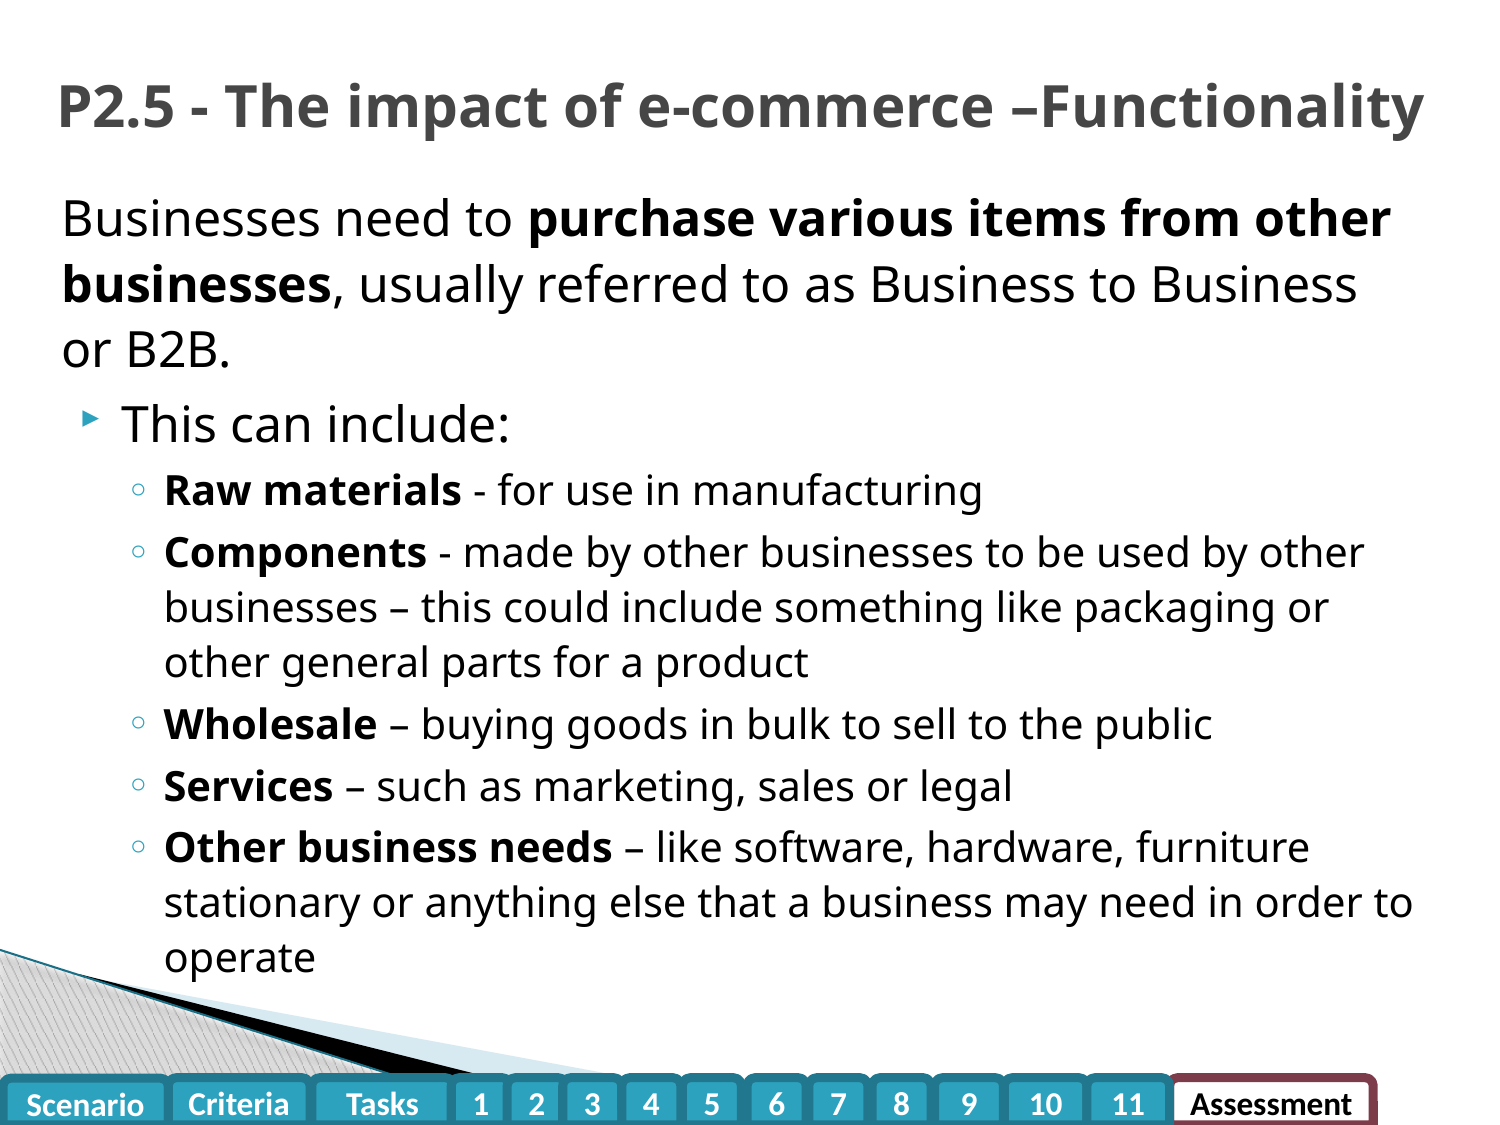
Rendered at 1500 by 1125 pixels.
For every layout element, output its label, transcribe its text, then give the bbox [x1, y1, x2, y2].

list Businesses need to purchase various items from other businesses, usually referred to as Business to Business or B2B. This can include: Raw materials - for use in manufacturing Components - made by other businesses to be used by other businesses – this could include something like packaging or other general parts for a product Wholesale – buying goods in bulk to sell to the public Services – such as marketing, sales or legal Other business needs – like software, hardware, furniture stationary or anything else that a business may need in order to operate [46, 173, 1430, 1079]
text_box P2.5 - The impact of e-commerce –Functionality [41, 35, 1459, 173]
